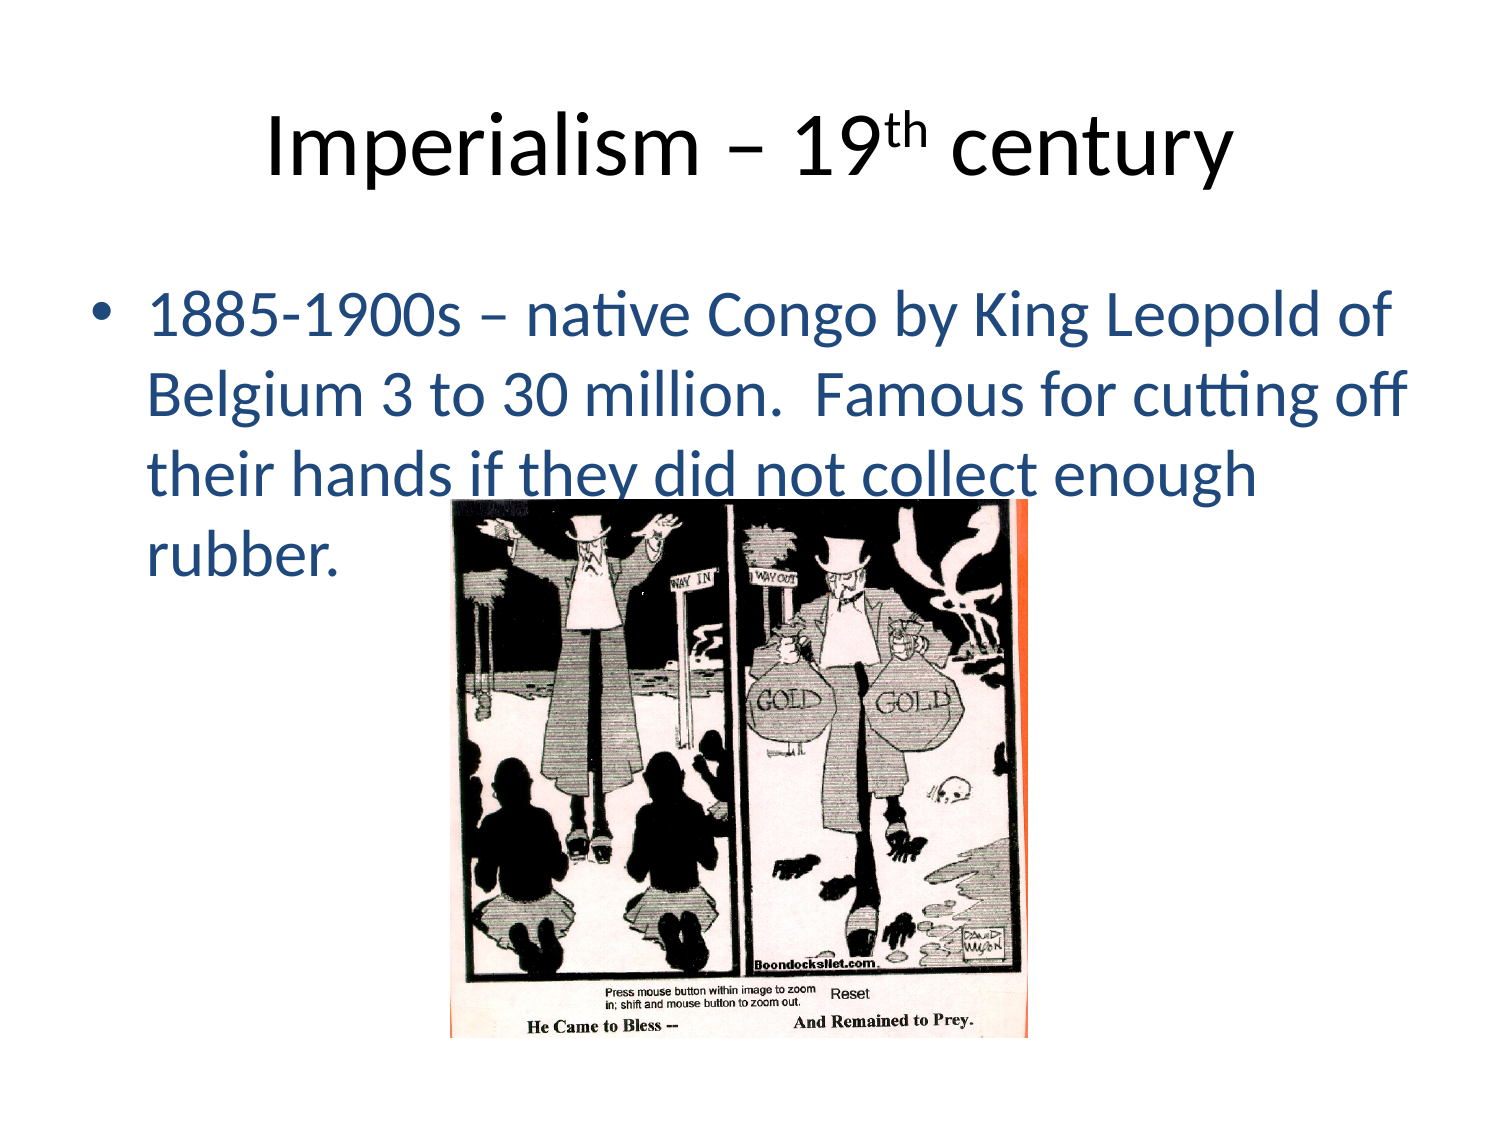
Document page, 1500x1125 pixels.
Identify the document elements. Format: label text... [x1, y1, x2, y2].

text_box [449, 499, 1029, 1038]
title Imperialism – 19th century [75, 45, 1425, 233]
list 1885-1900s – native Congo by King Leopold of Belgium 3 to 30 million. Famous for cutting off their hands if they did not collect enough rubber. [75, 262, 1425, 1005]
